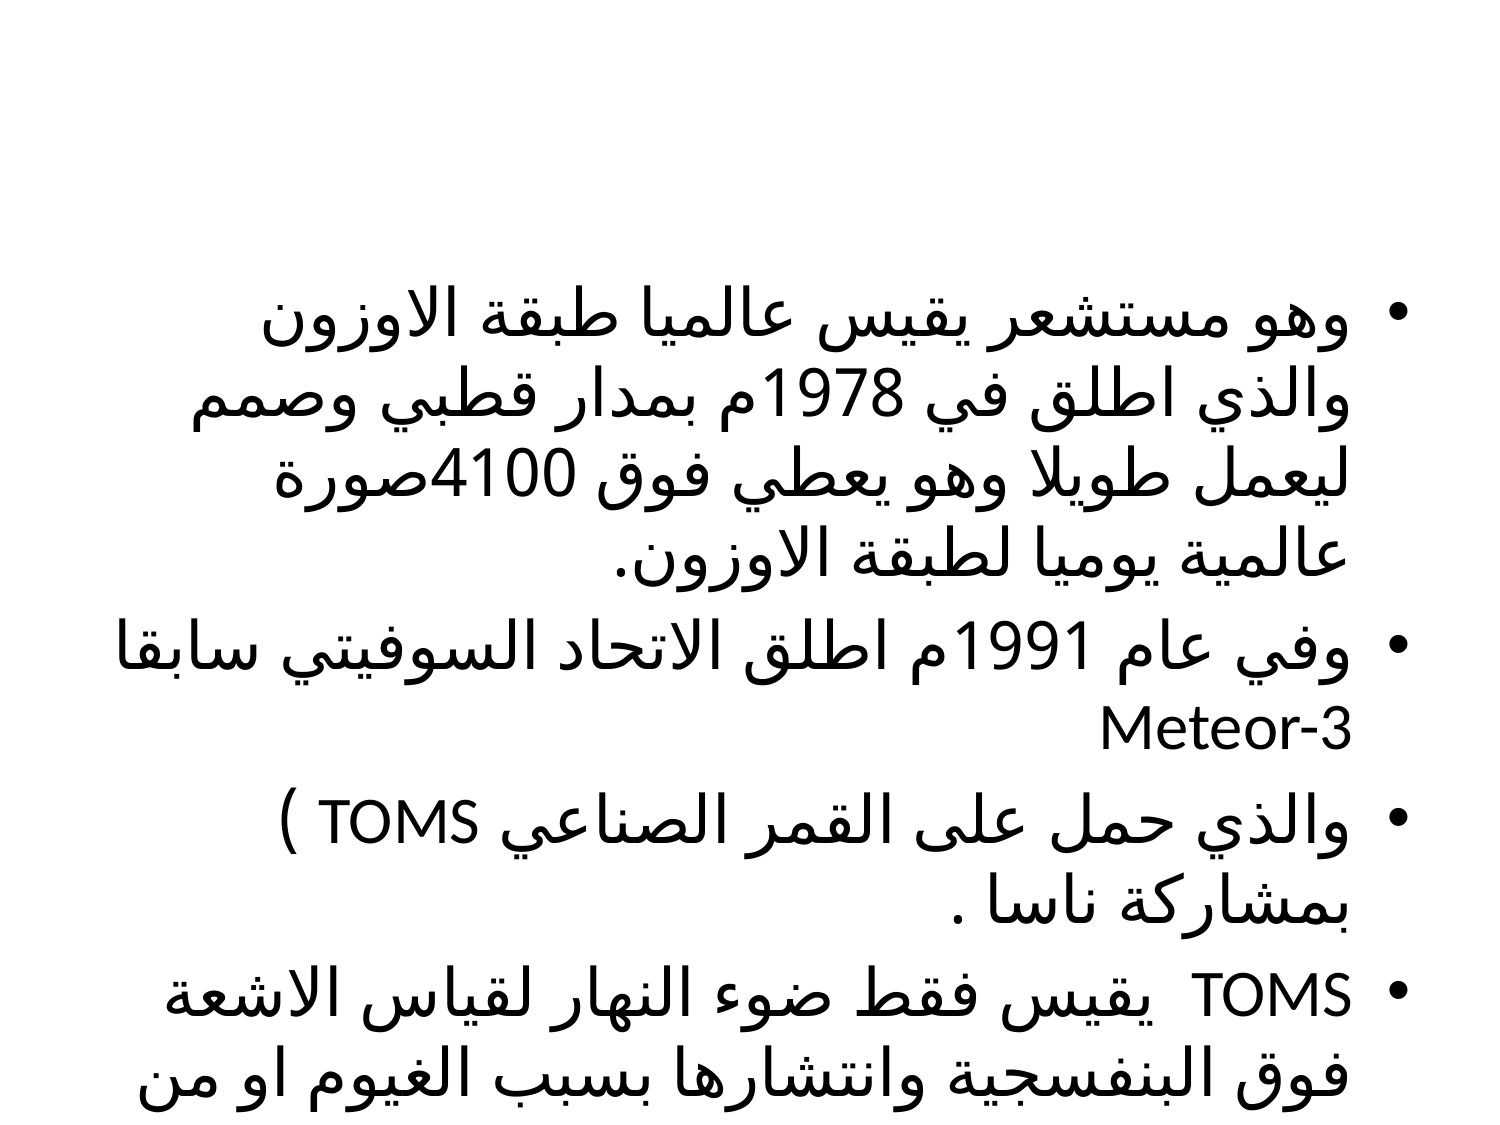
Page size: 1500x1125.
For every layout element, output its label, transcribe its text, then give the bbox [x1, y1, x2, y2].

list وهو مستشعر يقيس عالميا طبقة الاوزون والذي اطلق في 1978م بمدار قطبي وصمم ليعمل طويلا وهو يعطي فوق 4100صورة عالمية يوميا لطبقة الاوزون. وفي عام 1991م اطلق الاتحاد السوفيتي سابقا Meteor-3 والذي حمل على القمر الصناعي TOMS ) بمشاركة ناسا . TOMS يقيس فقط ضوء النهار لقياس الاشعة فوق البنفسجية وانتشارها بسبب الغيوم او من خلال الارض وهو ذو مدار قطبي من جهة القطب الجنوبي. [75, 262, 1425, 1005]
